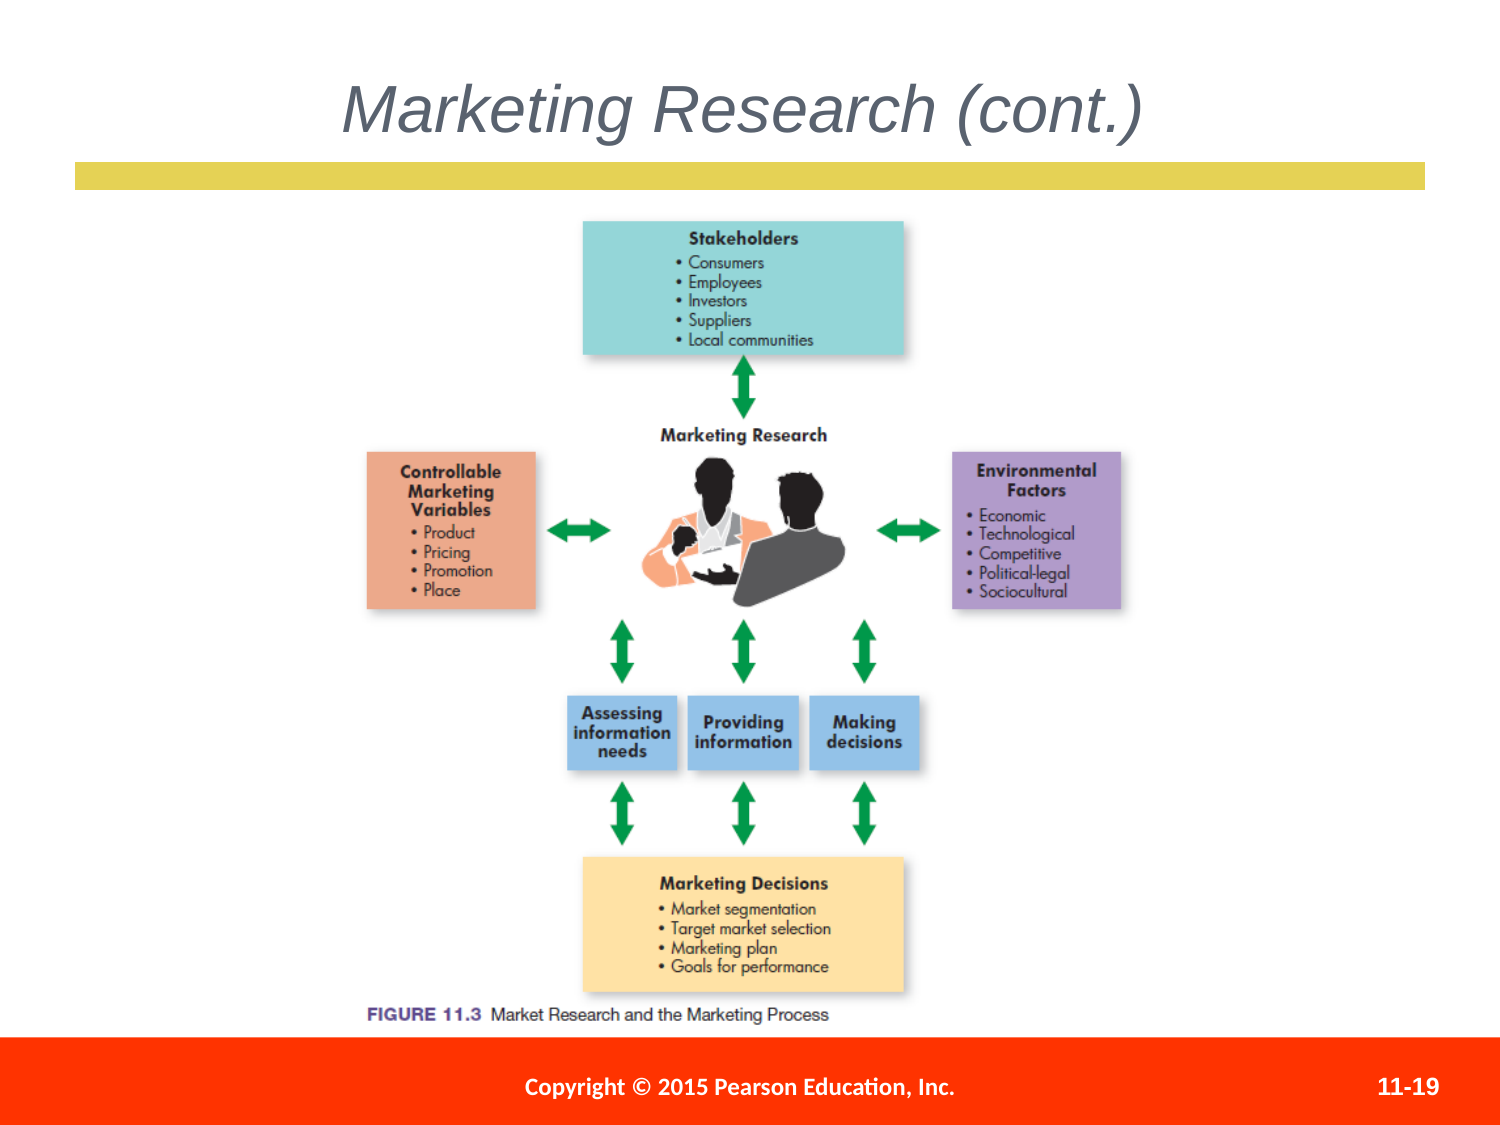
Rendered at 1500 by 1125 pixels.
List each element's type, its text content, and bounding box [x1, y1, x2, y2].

picture [312, 199, 1151, 1034]
title Marketing Research (cont.) [49, 12, 1438, 201]
